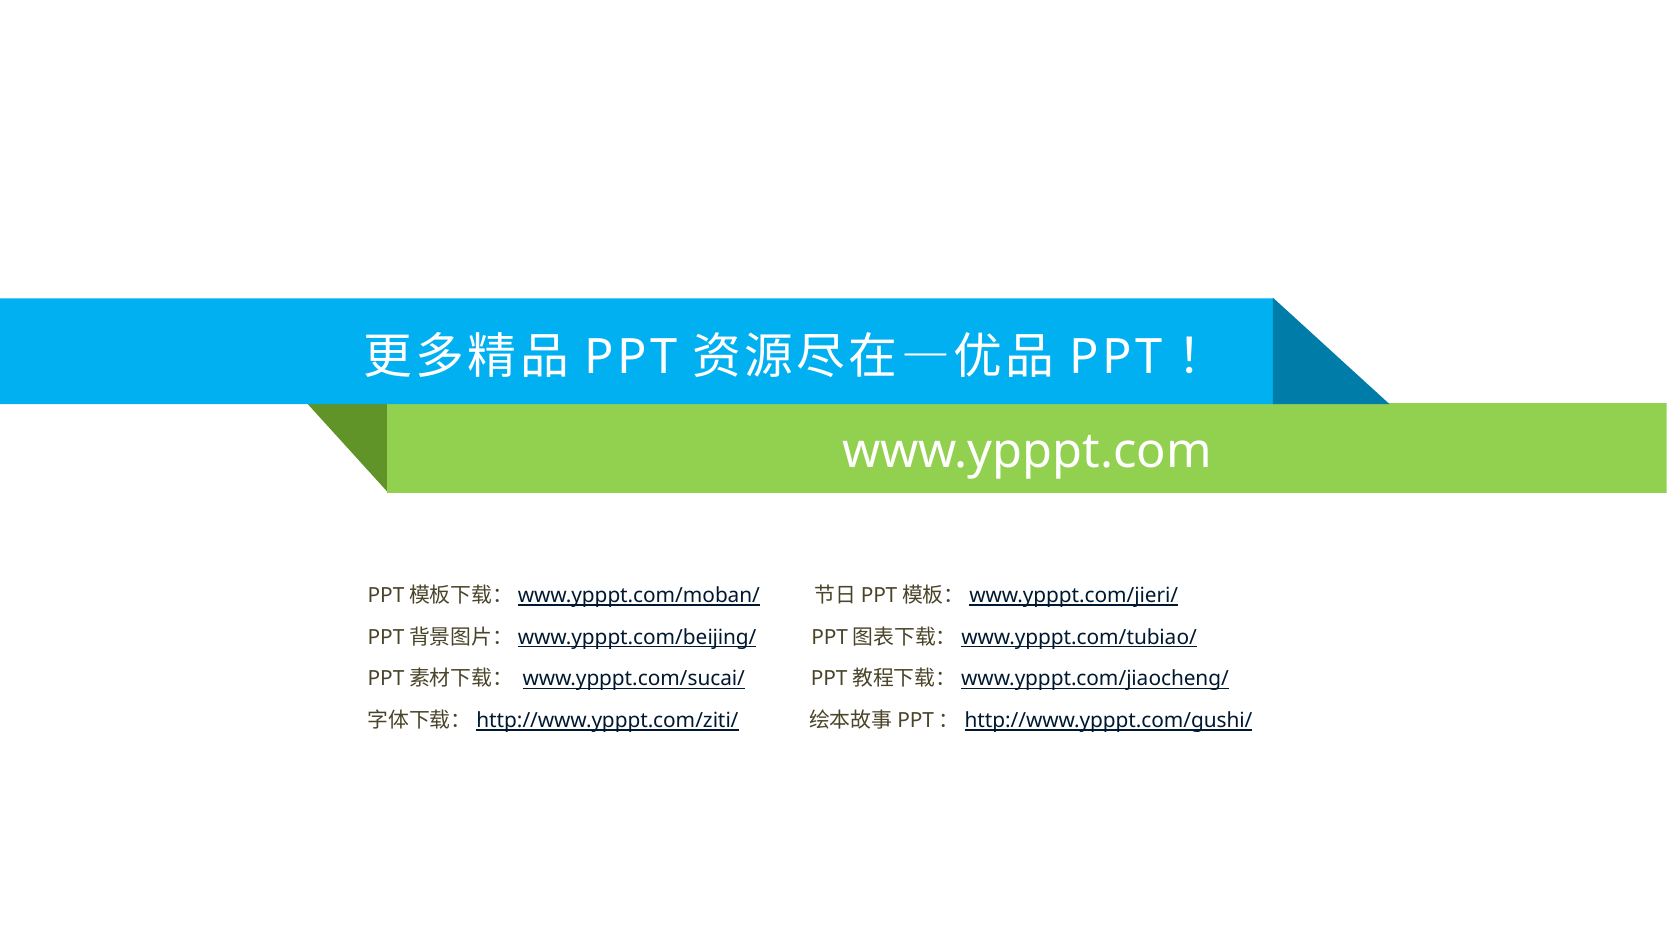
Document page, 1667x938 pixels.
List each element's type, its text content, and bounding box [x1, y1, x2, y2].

text_box [1271, 295, 1393, 406]
text_box PPT模板下载：www.ypppt.com/moban/ 节日PPT模板：www.ypppt.com/jieri/ PPT背景图片：www.ypppt.com/beijing/ PPT图表下载：www.ypppt.com/tubiao/ PPT素材下载： www.ypppt.com/sucai/ PPT教程下载：www.ypppt.com/jiaocheng/ 字体下载：http://www.ypppt.com/ziti/ 绘本故事PPT：http://www.ypppt.com/gushi/ [352, 535, 1297, 768]
text_box www.ypppt.com [386, 402, 1667, 494]
text_box 更多精品PPT资源尽在—优品PPT！ [0, 297, 1271, 405]
text_box [307, 405, 386, 492]
